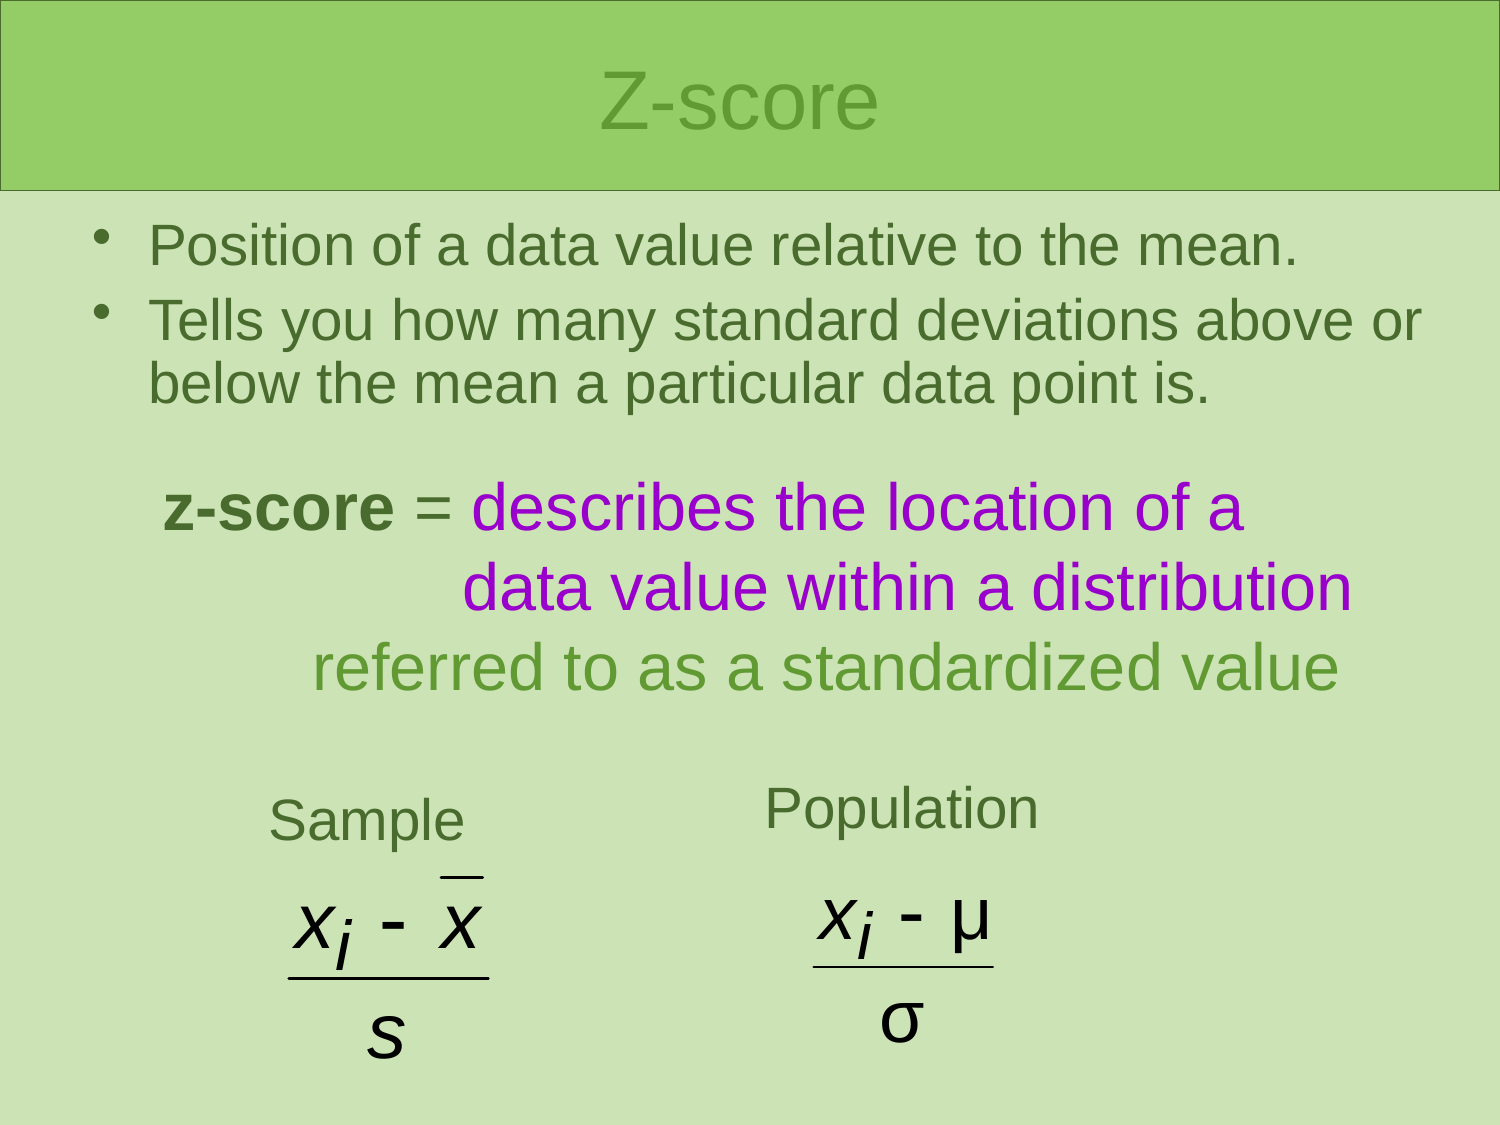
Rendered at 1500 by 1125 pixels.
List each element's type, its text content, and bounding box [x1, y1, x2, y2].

text_box Sample [253, 774, 591, 860]
list Position of a data value relative to the mean. Tells you how many standard deviations above or below the mean a particular data point is. [76, 207, 1461, 445]
text_box z-score = describes the location of a data value within a distribution referred to as a standardized value [147, 456, 1412, 711]
text_box Population [749, 763, 1087, 848]
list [802, 869, 1009, 1055]
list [277, 863, 503, 1072]
title Z-score [74, 30, 1406, 162]
